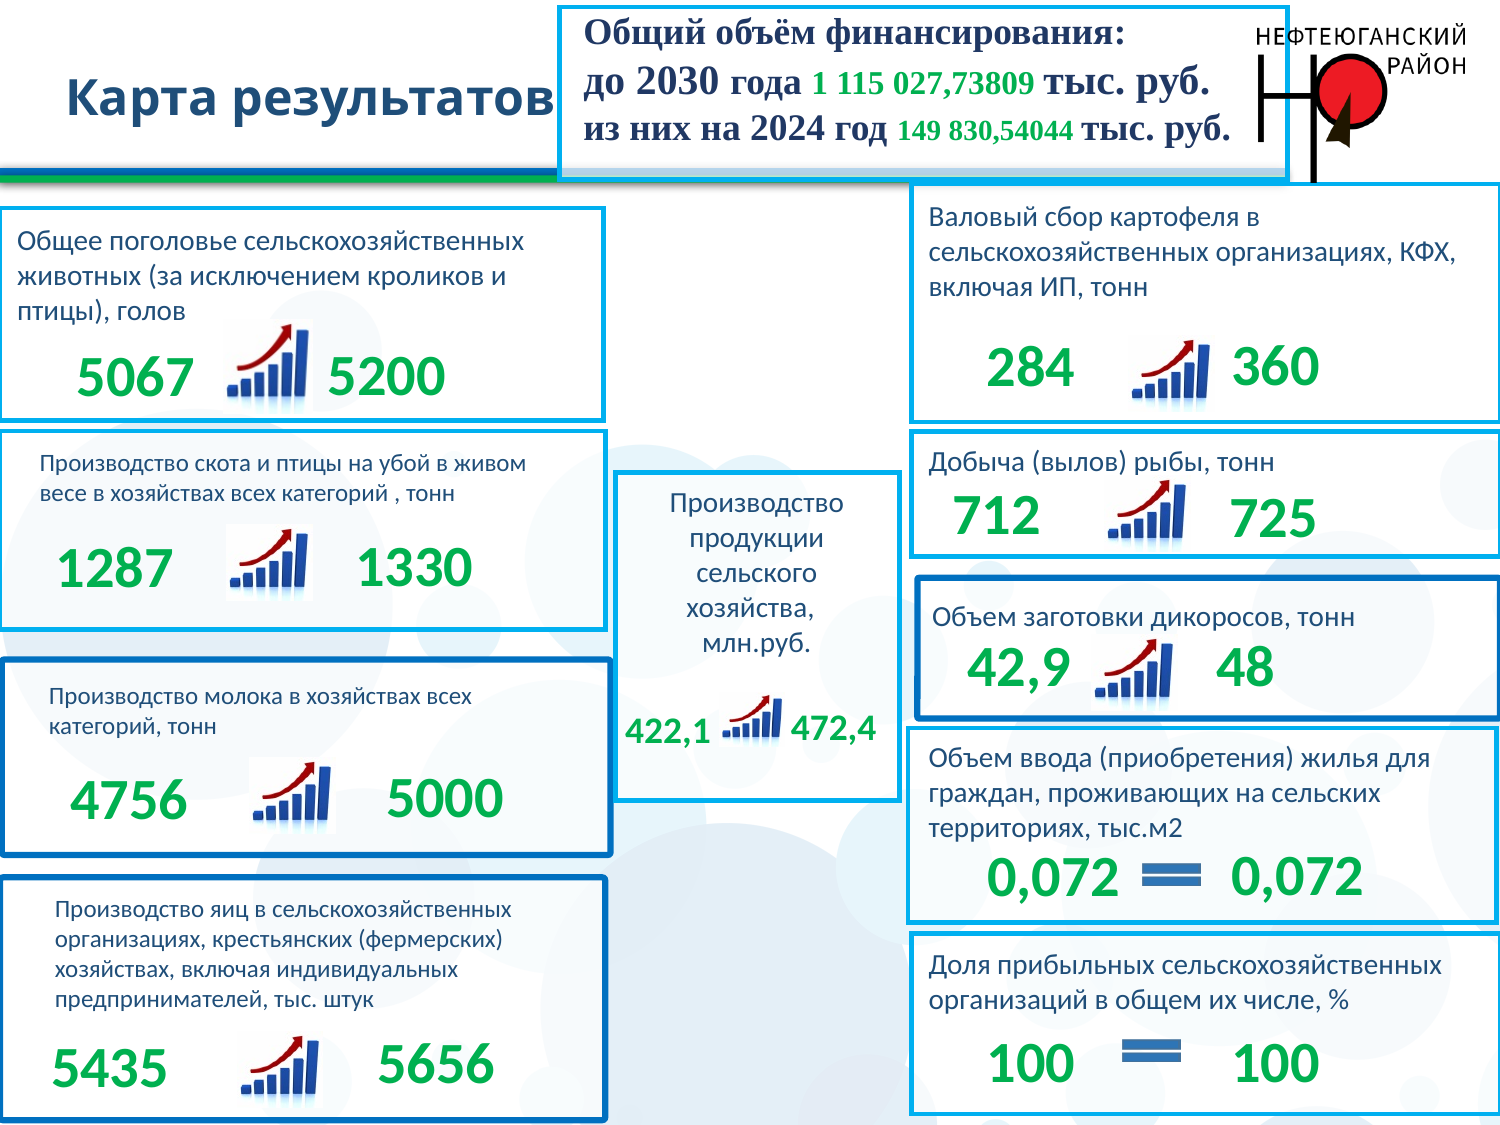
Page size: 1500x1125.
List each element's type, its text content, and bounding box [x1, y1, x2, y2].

picture [719, 692, 785, 747]
text_box [614, 471, 901, 801]
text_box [907, 727, 1497, 923]
picture [1142, 863, 1201, 886]
picture [1104, 475, 1191, 552]
text_box [0, 658, 612, 856]
text_box Карта результатов [50, 32, 557, 134]
picture [1257, 23, 1465, 182]
picture [1122, 1039, 1181, 1062]
text_box 5435 [36, 1021, 184, 1107]
text_box 48 [1201, 620, 1437, 706]
text_box Производство яиц в сельскохозяйственных организациях, крестьянских (фермерских) хозяйствах, включая индивидуальных предпринимателей, тыс. штук [40, 885, 608, 1020]
text_box Объем заготовки дикоросов, тонн [917, 589, 1477, 640]
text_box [0, 207, 604, 421]
text_box Производство продукции сельского хозяйства, млн.руб. [621, 476, 893, 666]
text_box 472,4 [776, 695, 897, 755]
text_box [0, 168, 1257, 183]
text_box 422,1 [610, 698, 726, 758]
text_box 42,9 [952, 620, 1086, 706]
text_box [0, 876, 607, 1122]
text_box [911, 933, 1500, 1114]
text_box 5000 [371, 751, 519, 837]
picture [1091, 634, 1178, 711]
picture [249, 757, 336, 834]
text_box 4756 [55, 753, 204, 839]
text_box [916, 576, 1500, 720]
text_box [911, 431, 1500, 558]
text_box Производство молока в хозяйствах всех категорий, тонн [34, 672, 602, 747]
picture [237, 1031, 323, 1108]
picture [223, 319, 313, 414]
text_box 5656 [362, 1017, 511, 1103]
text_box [0, 430, 606, 630]
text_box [911, 183, 1500, 423]
text_box Общий объём финансирования: до 2030 года 1 115 027,73809 тыс. руб. из них на 2024 год 149 830,54044 тыс. руб. [568, 0, 1268, 6]
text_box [559, 6, 1288, 180]
picture [226, 524, 313, 601]
picture [1128, 335, 1215, 412]
